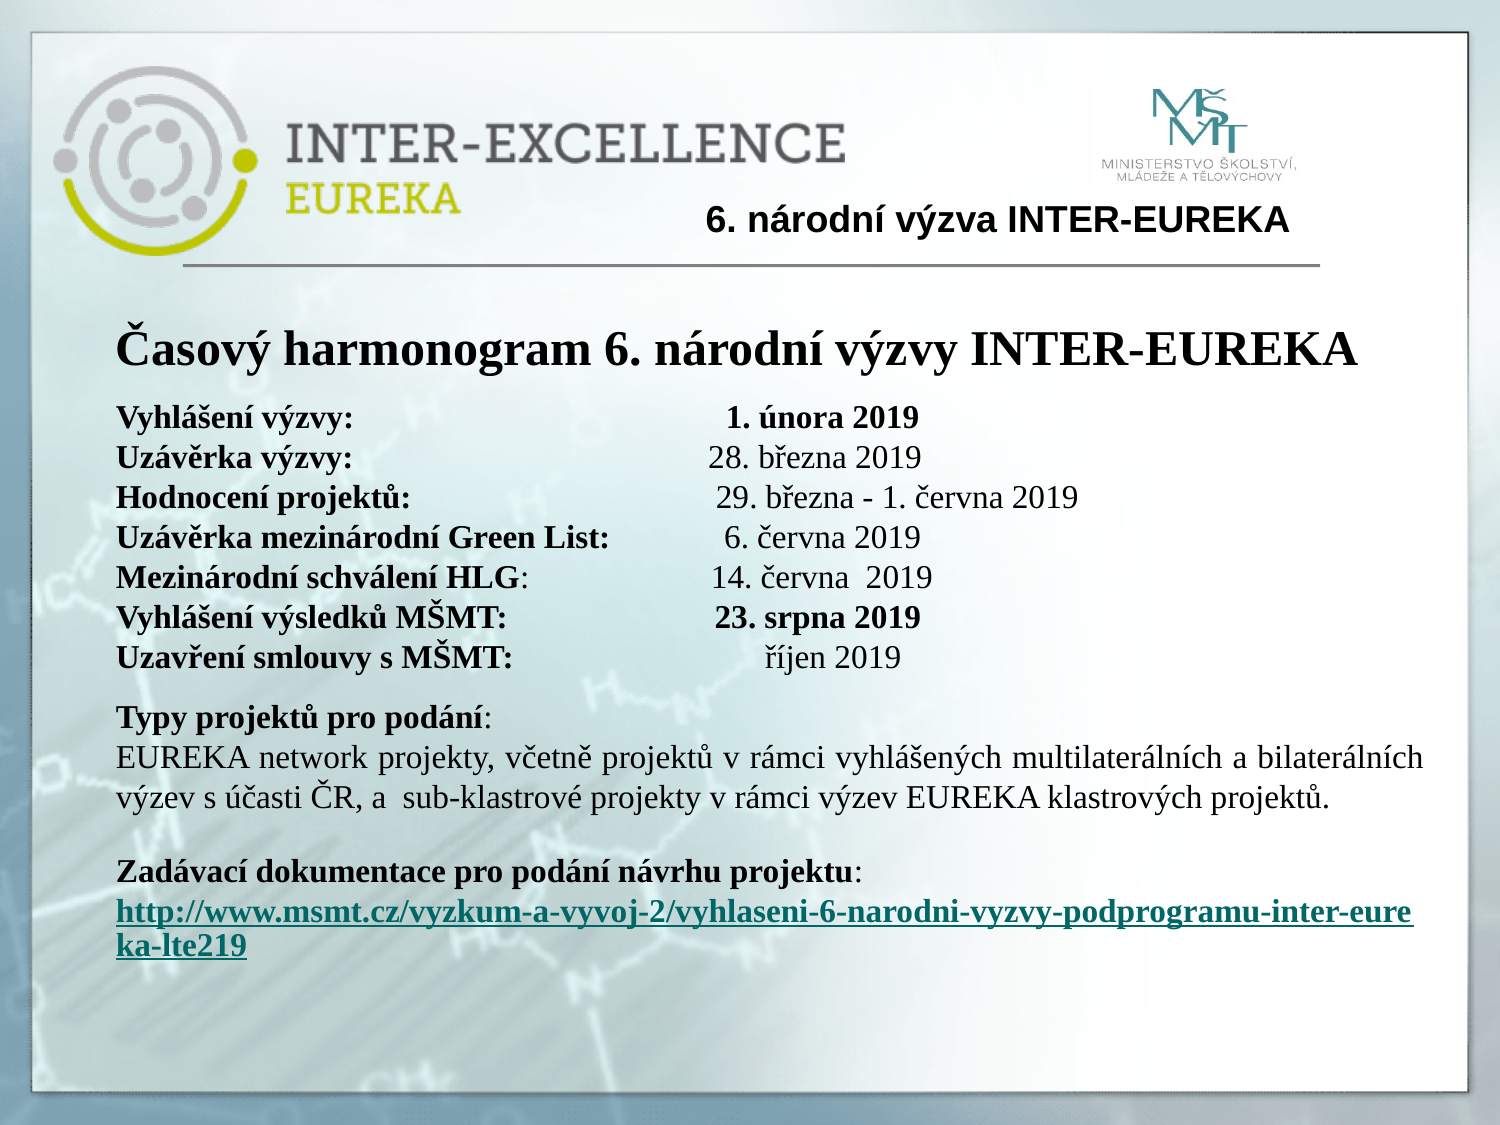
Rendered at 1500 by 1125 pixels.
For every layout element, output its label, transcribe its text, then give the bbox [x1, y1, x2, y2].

list [58, 385, 1442, 1059]
picture [0, 0, 1500, 1125]
text_box Časový harmonogram 6. národní výzvy INTER-EUREKA Vyhlášení výzvy: 1. února 2019 Uzávěrka výzvy: 28. března 2019 Hodnocení projektů: 29. března - 1. června 2019 Uzávěrka mezinárodní Green List: 6. června 2019 Mezinárodní schválení HLG: 14. června 2019 Vyhlášení výsledků MŠMT: 23. srpna 2019 Uzavření smlouvy s MŠMT: říjen 2019 Typy projektů pro podání: EUREKA network projekty, včetně projektů v rámci vyhlášených multilaterálních a bilaterálních výzev s účasti ČR, a sub-klastrové projekty v rámci výzev EUREKA klastrových projektů. Zadávací dokumentace pro podání návrhu projektu: http://www.msmt.cz/vyzkum-a-vyvoj-2/vyhlaseni-6-narodni-vyzvy-podprogramu-inter-eureka-lte219 [100, 308, 1441, 977]
text_box 6. národní výzva INTER-EUREKA [849, 187, 1400, 247]
